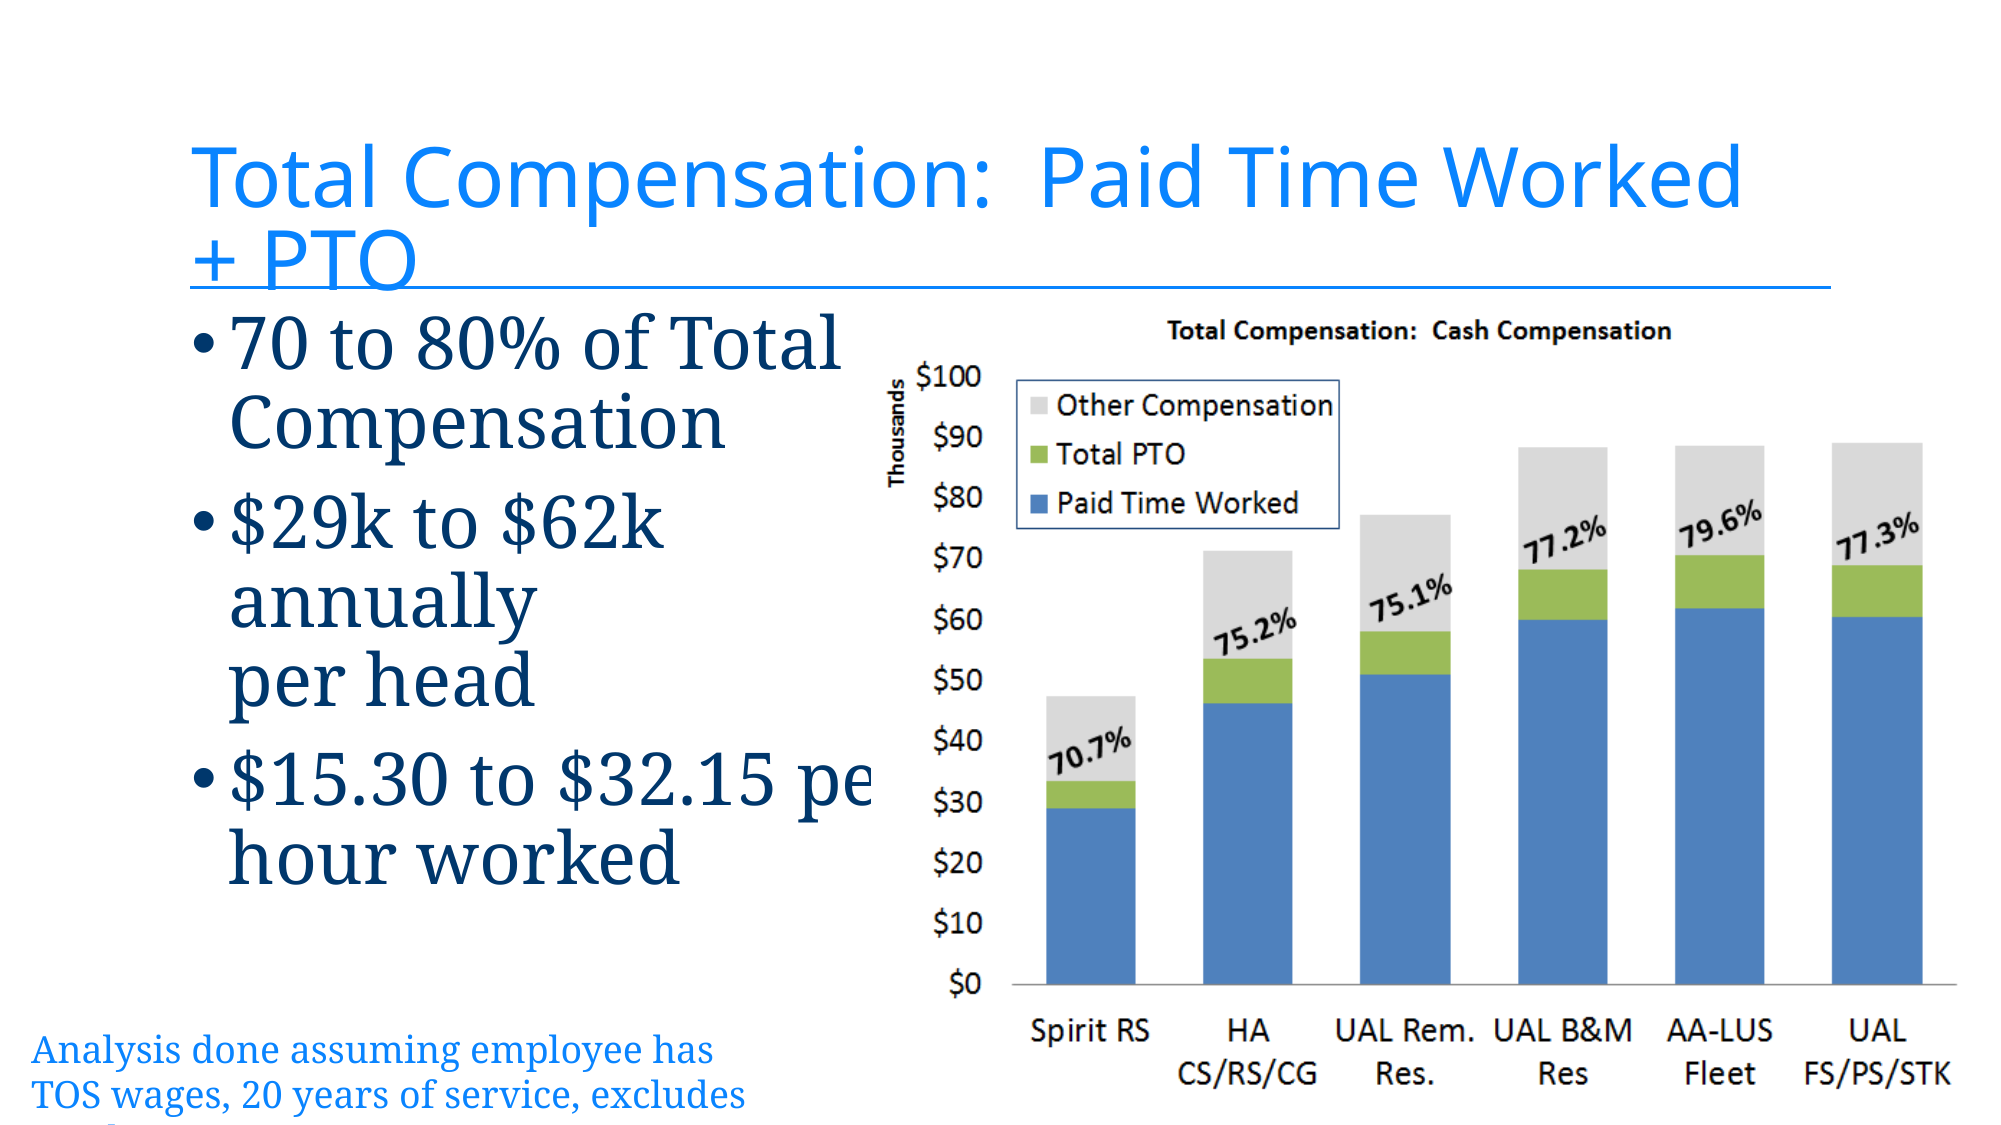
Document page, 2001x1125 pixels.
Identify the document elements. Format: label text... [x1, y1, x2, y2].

picture [871, 305, 1966, 1105]
list 70 to 80% of Total Compensation $29k to $62k annually per head $15.30 to $32.15 per hour worked [176, 299, 988, 1014]
title Total Compensation: Paid Time Worked + PTO [176, 170, 1832, 278]
text_box Analysis done assuming employee has TOS wages, 20 years of service, excludes Worker’s Comp [16, 1018, 798, 1125]
